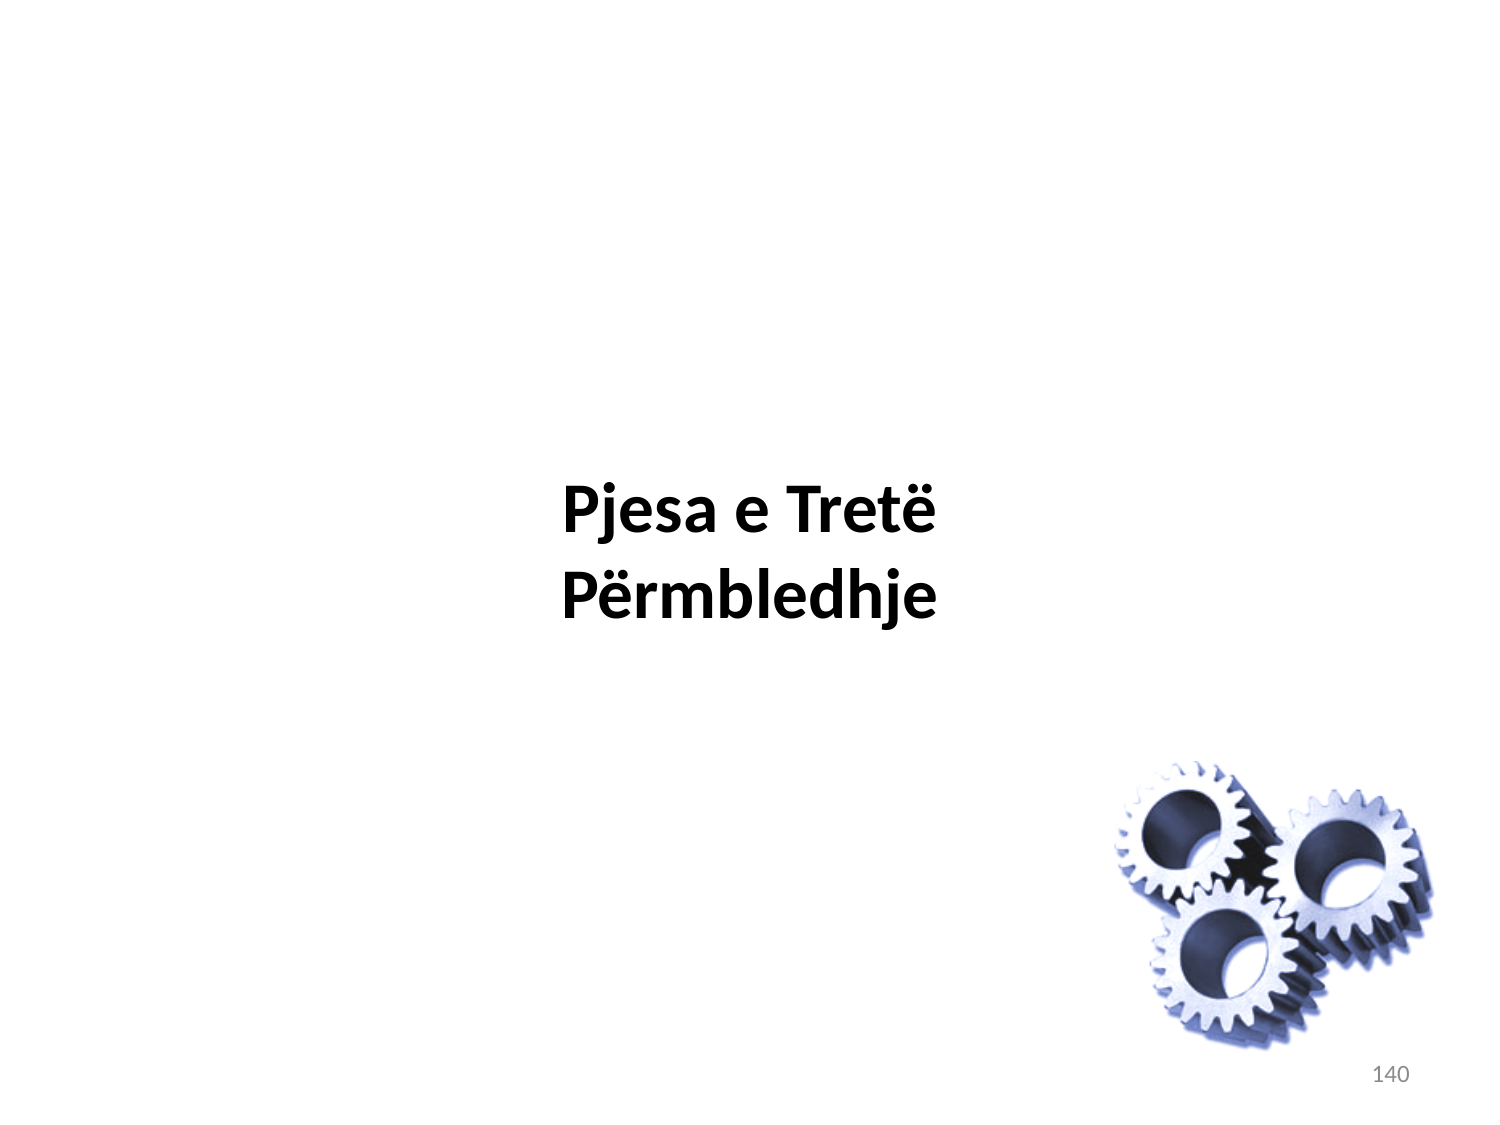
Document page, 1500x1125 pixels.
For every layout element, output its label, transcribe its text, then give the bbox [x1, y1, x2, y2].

title Pjesa e Tretë Përmbledhje [74, 452, 1426, 641]
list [1112, 761, 1436, 1052]
slide_number 140 [1074, 1042, 1425, 1103]
